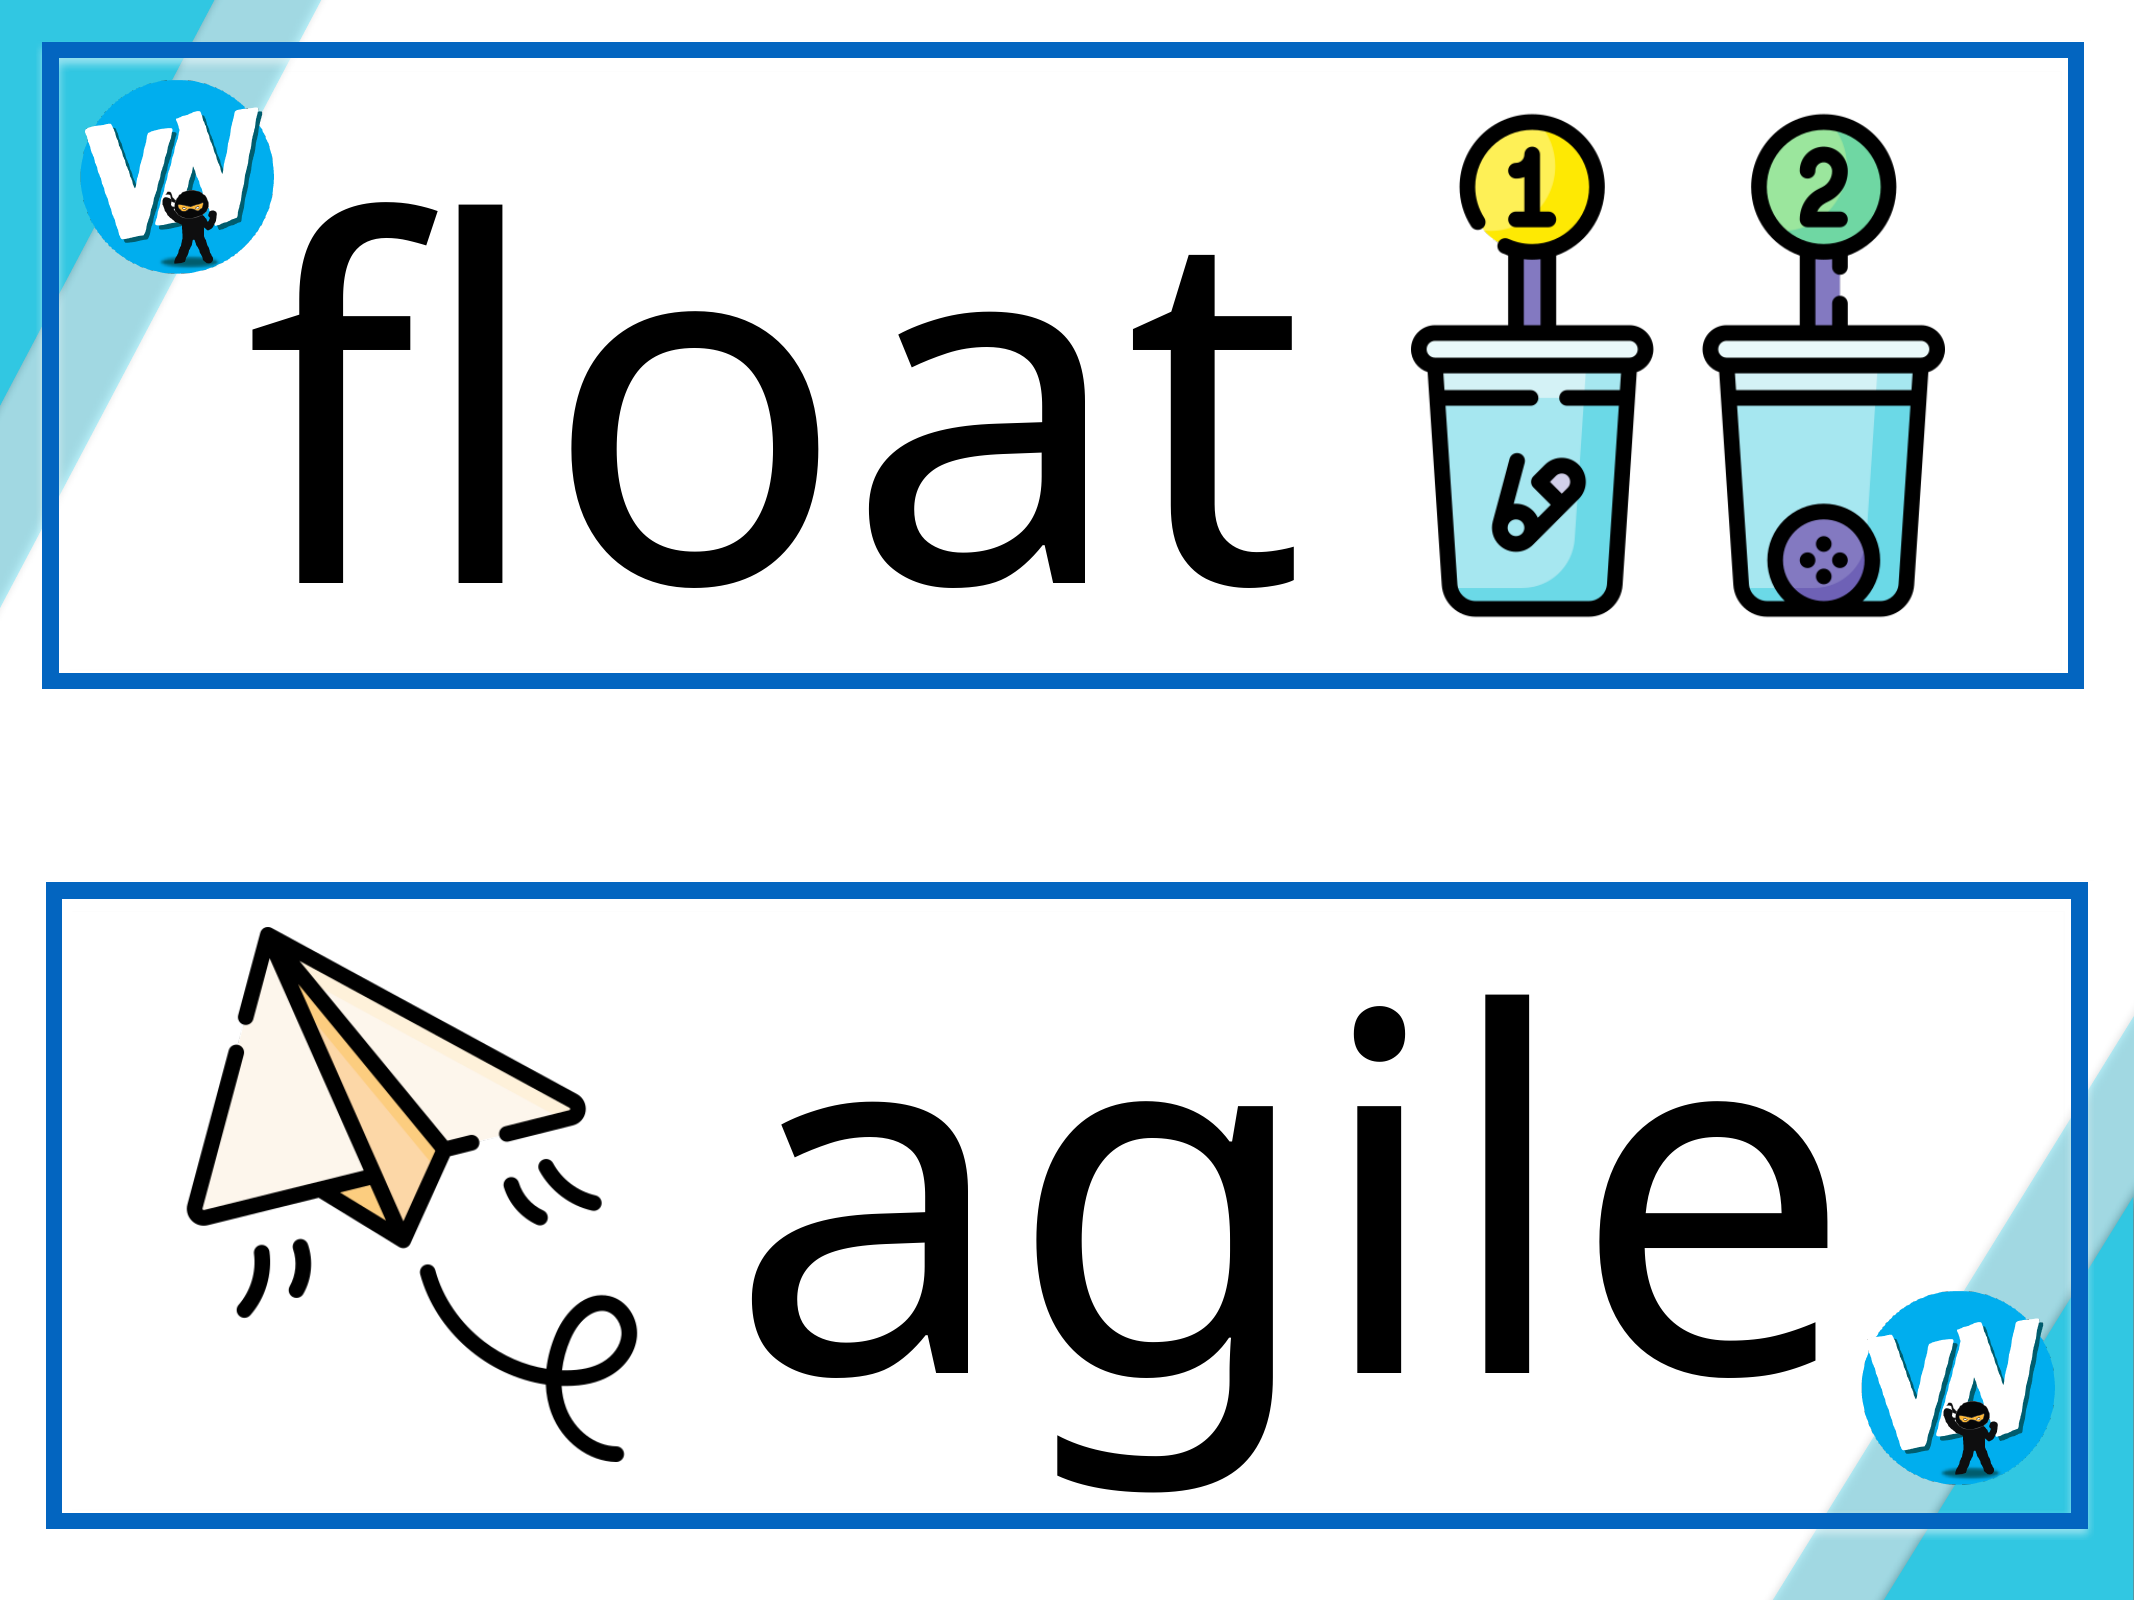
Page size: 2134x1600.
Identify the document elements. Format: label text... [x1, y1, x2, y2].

text_box [86, 50, 2076, 681]
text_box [0, 0, 78, 1544]
text_box agile [278, 867, 1956, 1482]
picture [57, 77, 299, 278]
picture [1837, 1288, 2080, 1488]
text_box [1963, 235, 2134, 1600]
text_box [86, 890, 1956, 1522]
picture [1411, 98, 1945, 633]
picture [145, 927, 680, 1462]
text_box float [236, 77, 1314, 692]
